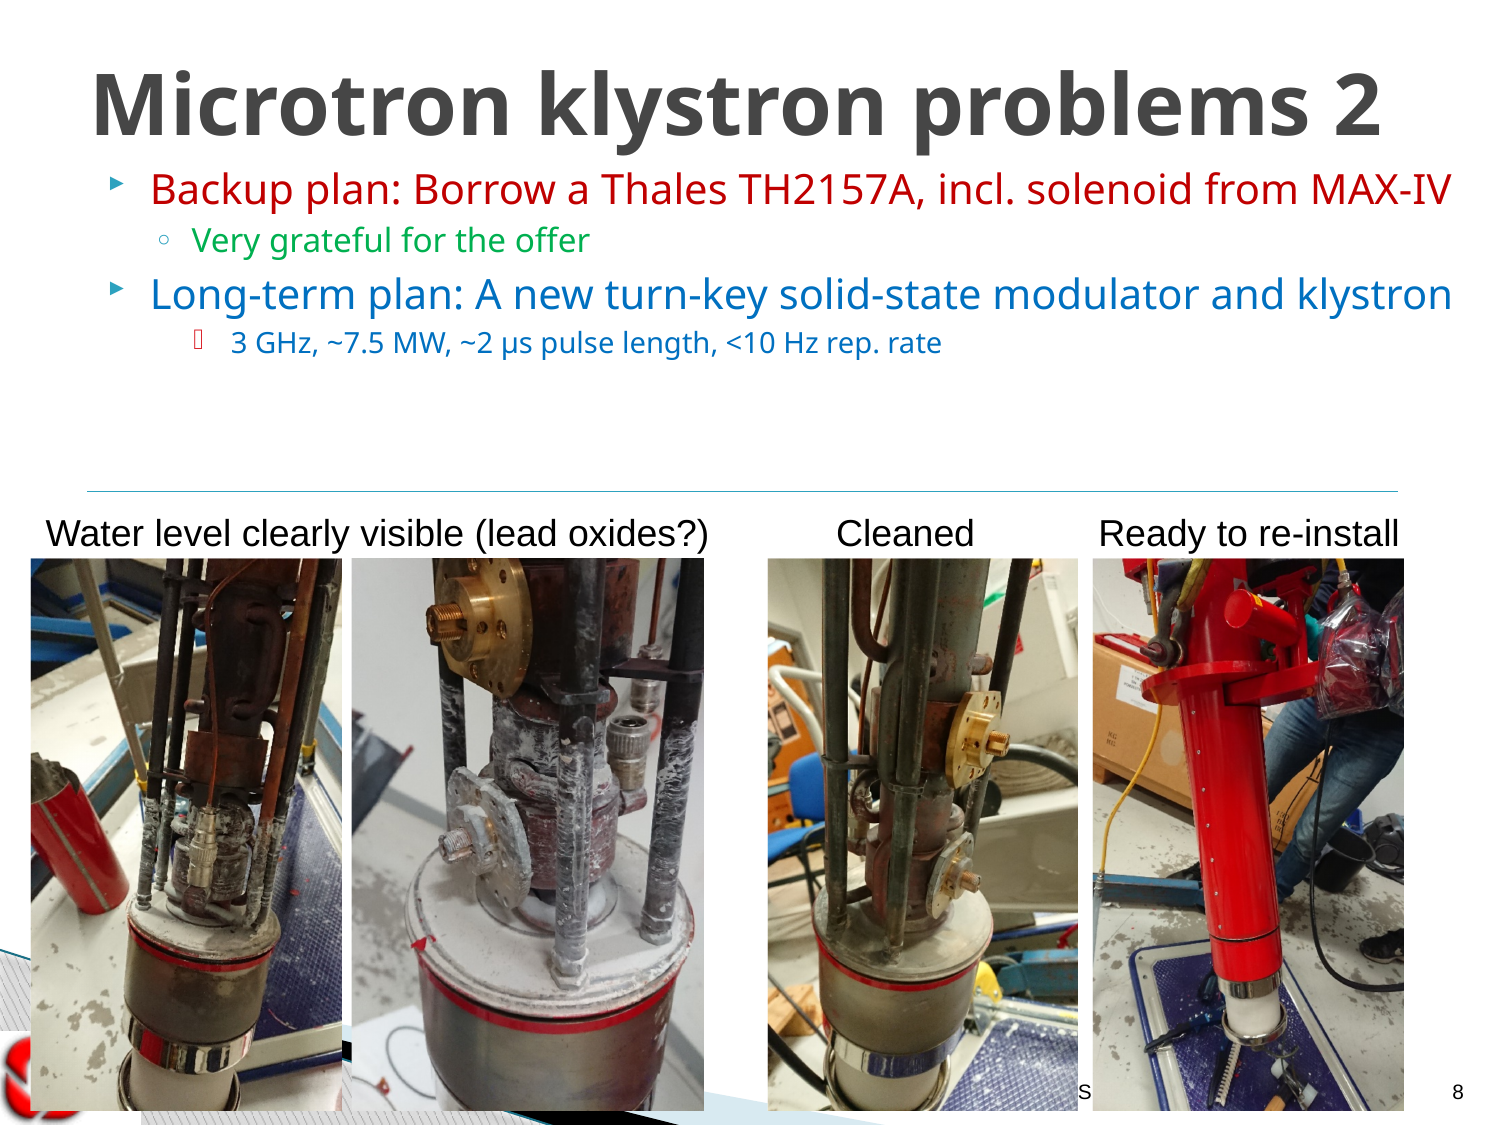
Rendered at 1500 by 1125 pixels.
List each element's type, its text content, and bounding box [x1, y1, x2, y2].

text_box Ready to re-install [1083, 501, 1415, 562]
footer ESLS 28 (16/12 2020), ASTRID2 status [718, 1074, 1418, 1112]
text_box Water level clearly visible (lead oxides?) [30, 501, 725, 562]
title Microtron klystron problems 2 [75, 31, 1425, 171]
picture [0, 559, 1500, 1125]
text_box Cleaned [821, 503, 990, 562]
slide_number 8 [1418, 1074, 1479, 1112]
list Backup plan: Borrow a Thales TH2157A, incl. solenoid from MAX-IV Very grateful for the offer Long-term plan: A new turn-key solid-state modulator and klystron 3 GHz, ~7.5 MW, ~2 µs pulse length, <10 Hz rep. rate [75, 155, 1470, 678]
